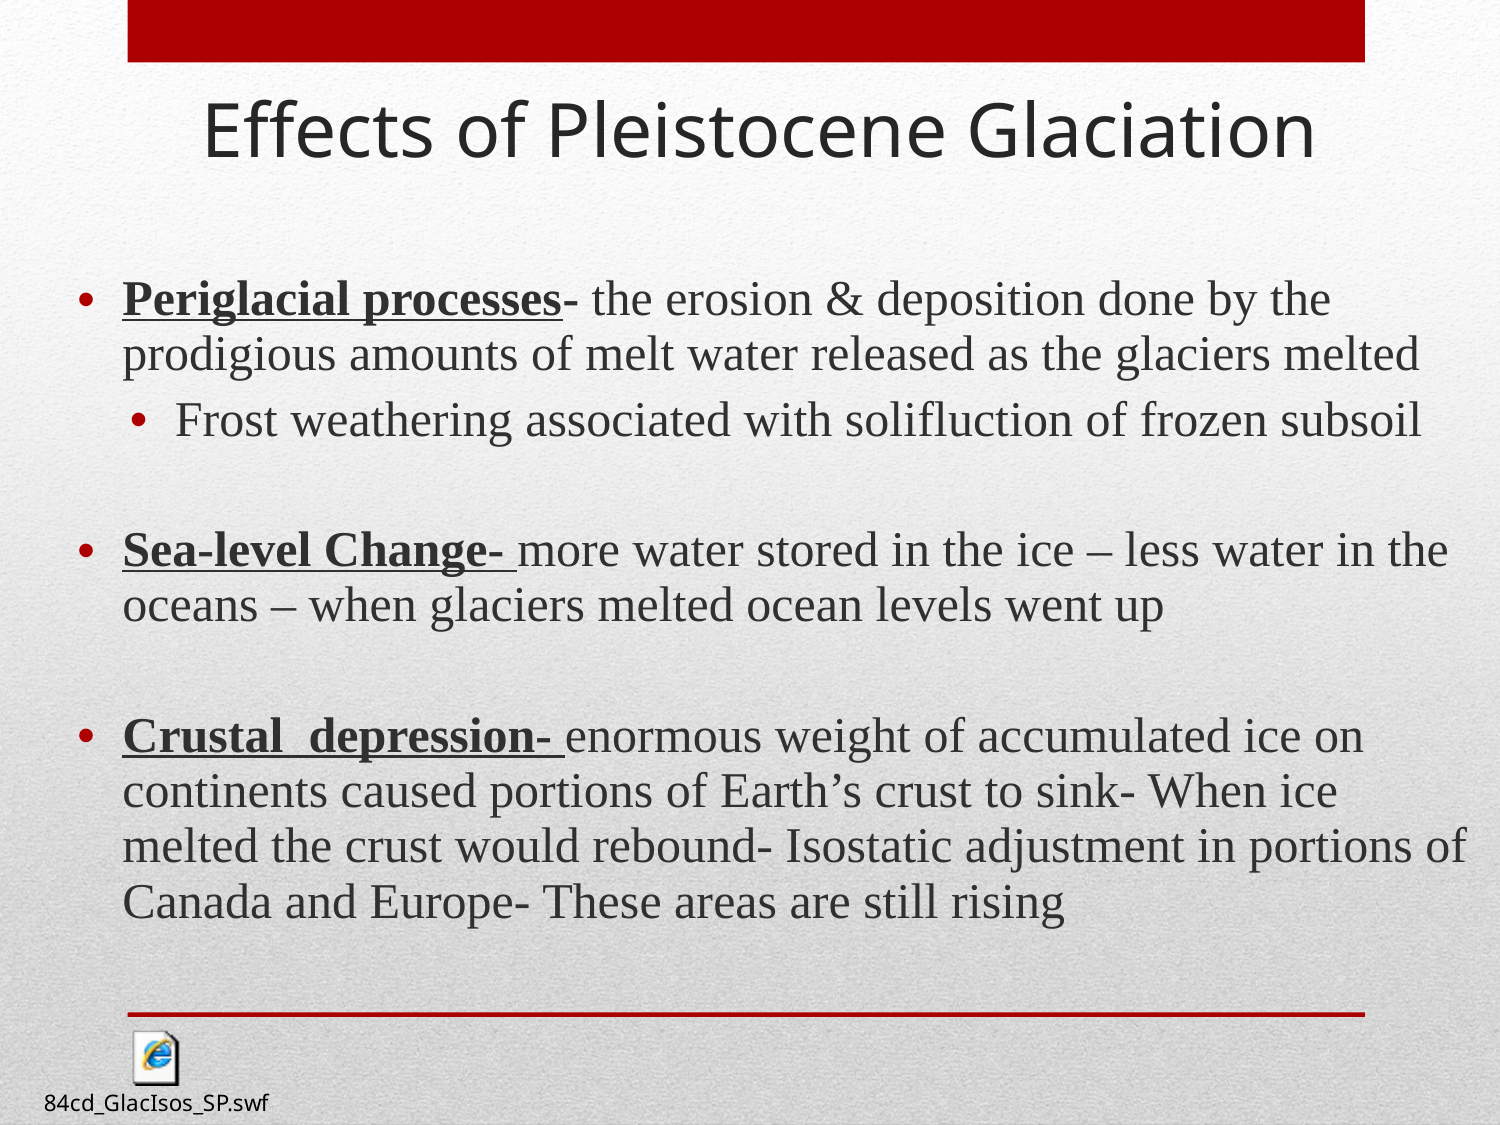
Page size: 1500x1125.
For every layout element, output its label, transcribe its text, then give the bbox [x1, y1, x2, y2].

title Effects of Pleistocene Glaciation [75, 0, 1425, 188]
list Periglacial processes- the erosion & deposition done by the prodigious amounts of melt water released as the glaciers melted Frost weathering associated with solifluction of frozen subsoil Sea-level Change- more water stored in the ice – less water in the oceans – when glaciers melted ocean levels went up Crustal depression- enormous weight of accumulated ice on continents caused portions of Earth’s crust to sink- When ice melted the crust would rebound- Isostatic adjustment in portions of Canada and Europe- These areas are still rising [62, 200, 1488, 1000]
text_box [24, 1023, 289, 1125]
